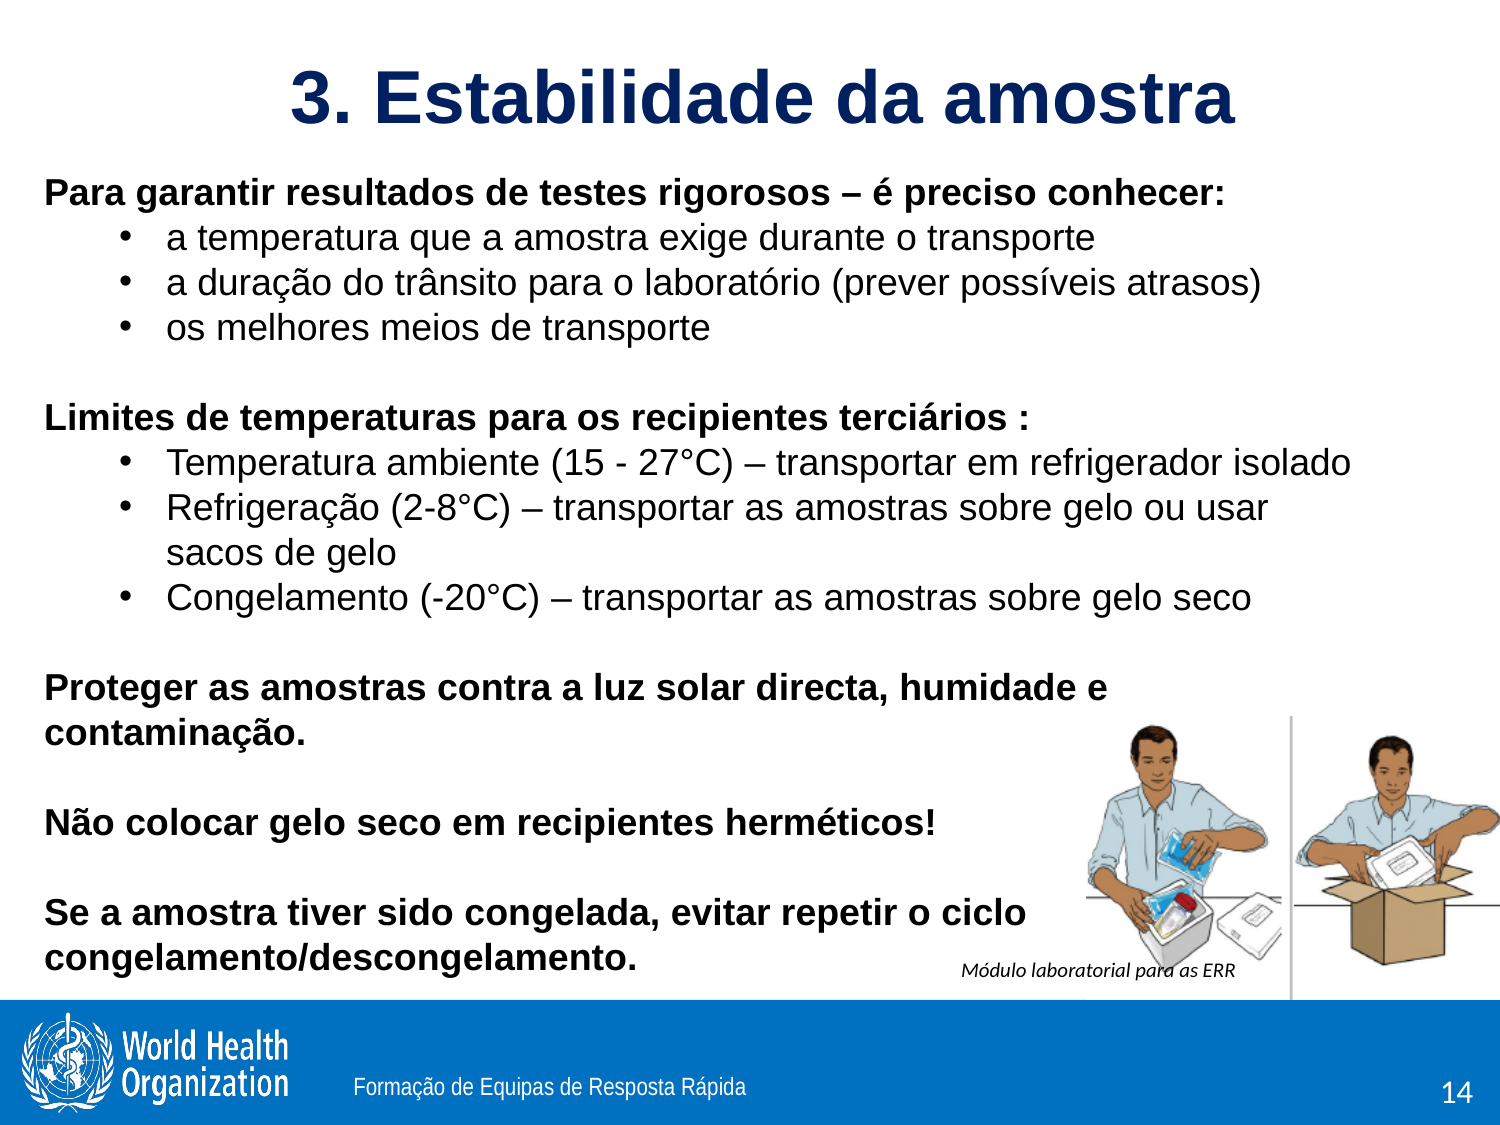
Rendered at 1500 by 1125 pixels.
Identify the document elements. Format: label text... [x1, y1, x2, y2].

title 3. Estabilidade da amostra [88, 0, 1439, 188]
picture [1085, 715, 1500, 1000]
picture [21, 1012, 288, 1113]
text_box Para garantir resultados de testes rigorosos – é preciso conhecer: a temperatura que a amostra exige durante o transporte a duração do trânsito para o laboratório (prever possíveis atrasos) os melhores meios de transporte Limites de temperaturas para os recipientes terciários : Temperatura ambiente (15 - 27°C) – transportar em refrigerador isolado Refrigeração (2-8°C) – transportar as amostras sobre gelo ou usar sacos de gelo Congelamento (-20°C) – transportar as amostras sobre gelo seco Proteger as amostras contra a luz solar directa, humidade e contaminação. Não colocar gelo seco em recipientes herméticos! Se a amostra tiver sido congelada, evitar repetir o ciclo congelamento/descongelamento. [29, 160, 1377, 986]
text_box Módulo laboratorial para as ERR [946, 949, 1080, 990]
